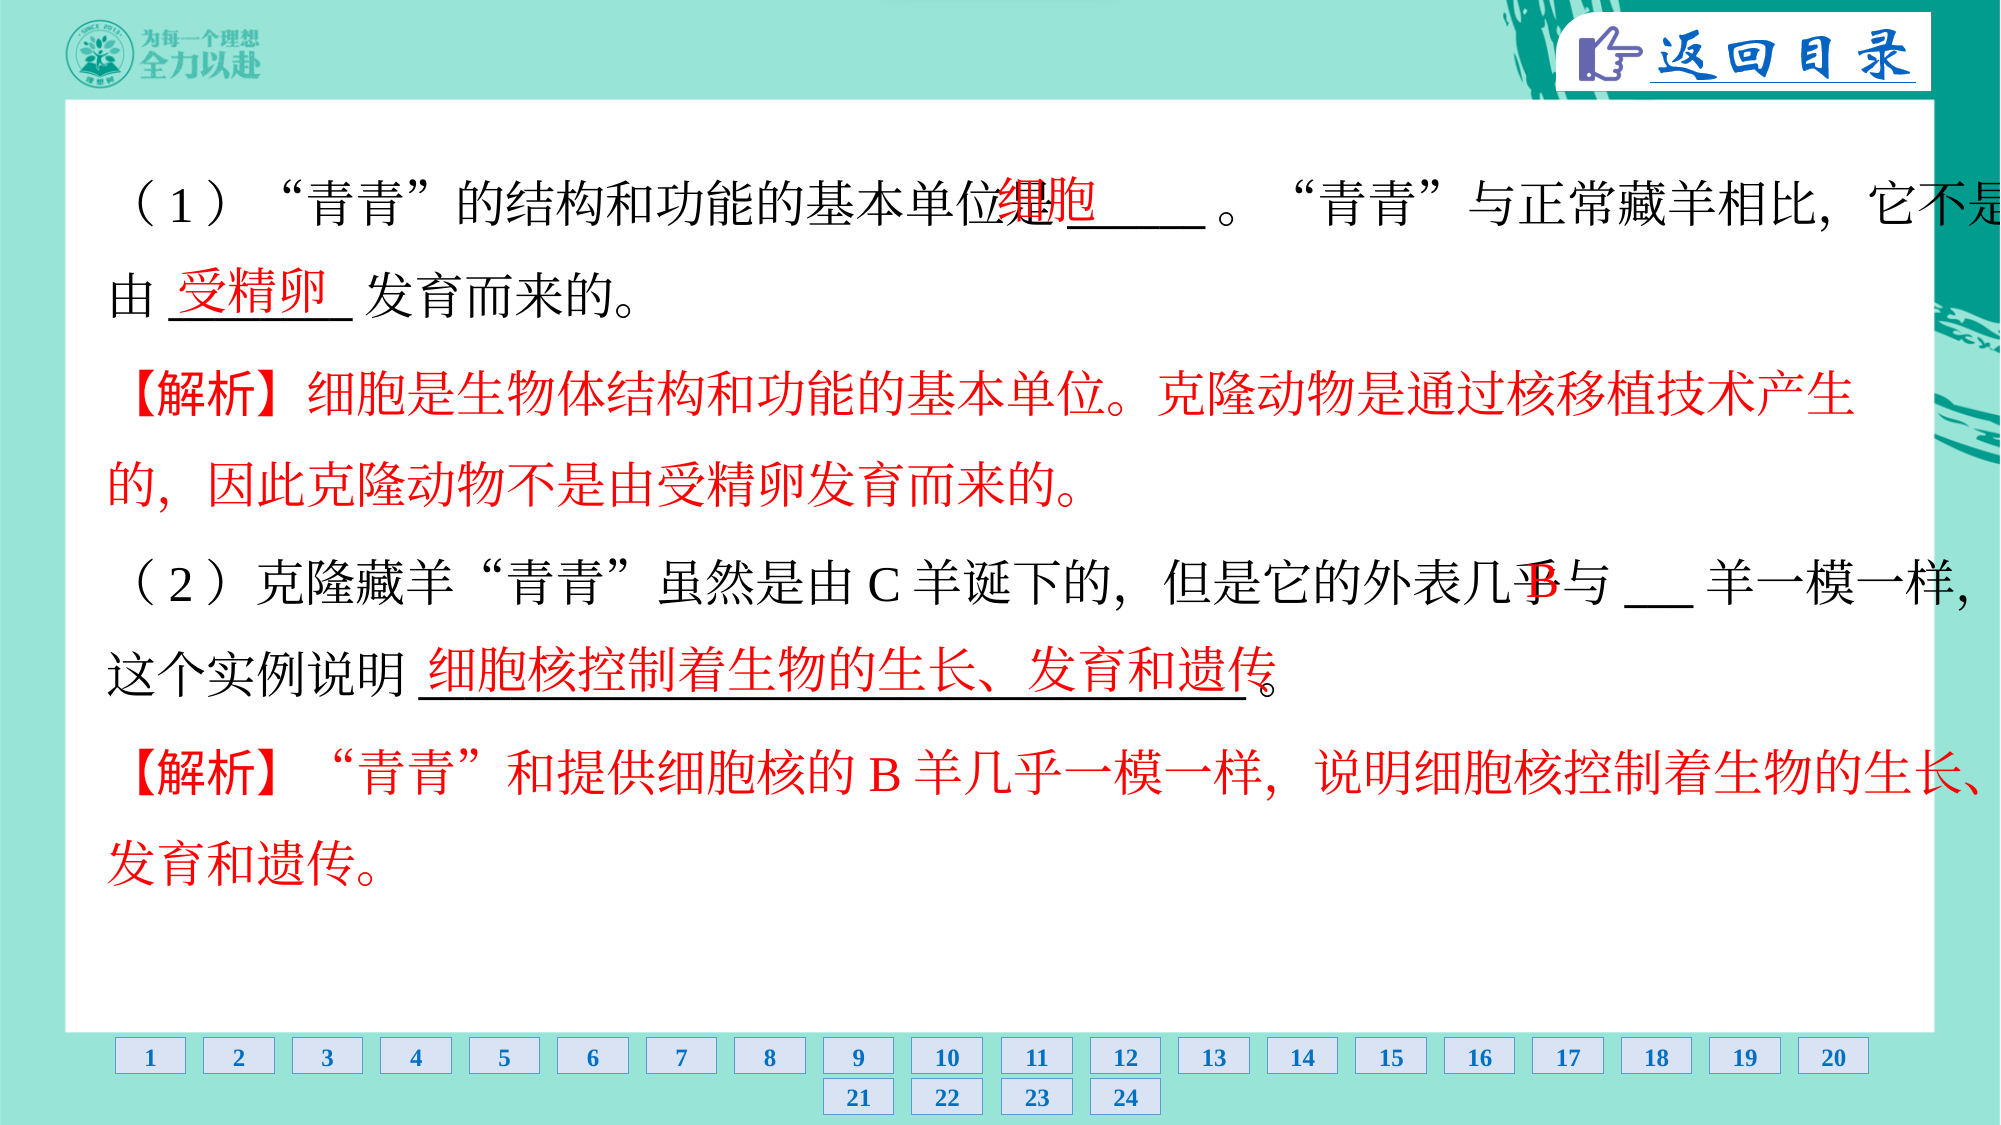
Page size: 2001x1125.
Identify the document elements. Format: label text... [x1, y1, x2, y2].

text_box 细胞 [978, 136, 1115, 228]
picture [0, 0, 2000, 1125]
text_box 【解析】细胞是生物体结构和功能的基本单位。克隆动物是通过核移植技术产生 的，因此克隆动物不是由受精卵发育而来的。 [106, 330, 1895, 514]
text_box 细胞核控制着生物的生长、发育和遗传 [409, 607, 1296, 699]
text_box （1）“青青”的结构和功能的基本单位是______。“青青”与正常藏羊相比，它不是 由________发育而来的。 [106, 140, 1895, 325]
text_box B [1507, 515, 1578, 607]
text_box 受精卵 [159, 228, 346, 320]
text_box 【解析】“青青”和提供细胞核的B羊几乎一模一样，说明细胞核控制着生物的生长、 发育和遗传。 [106, 709, 1895, 893]
text_box （2）克隆藏羊“青青”虽然是由C羊诞下的，但是它的外表几乎与___羊一模一样， 这个实例说明____________________________________。 [106, 519, 1895, 704]
